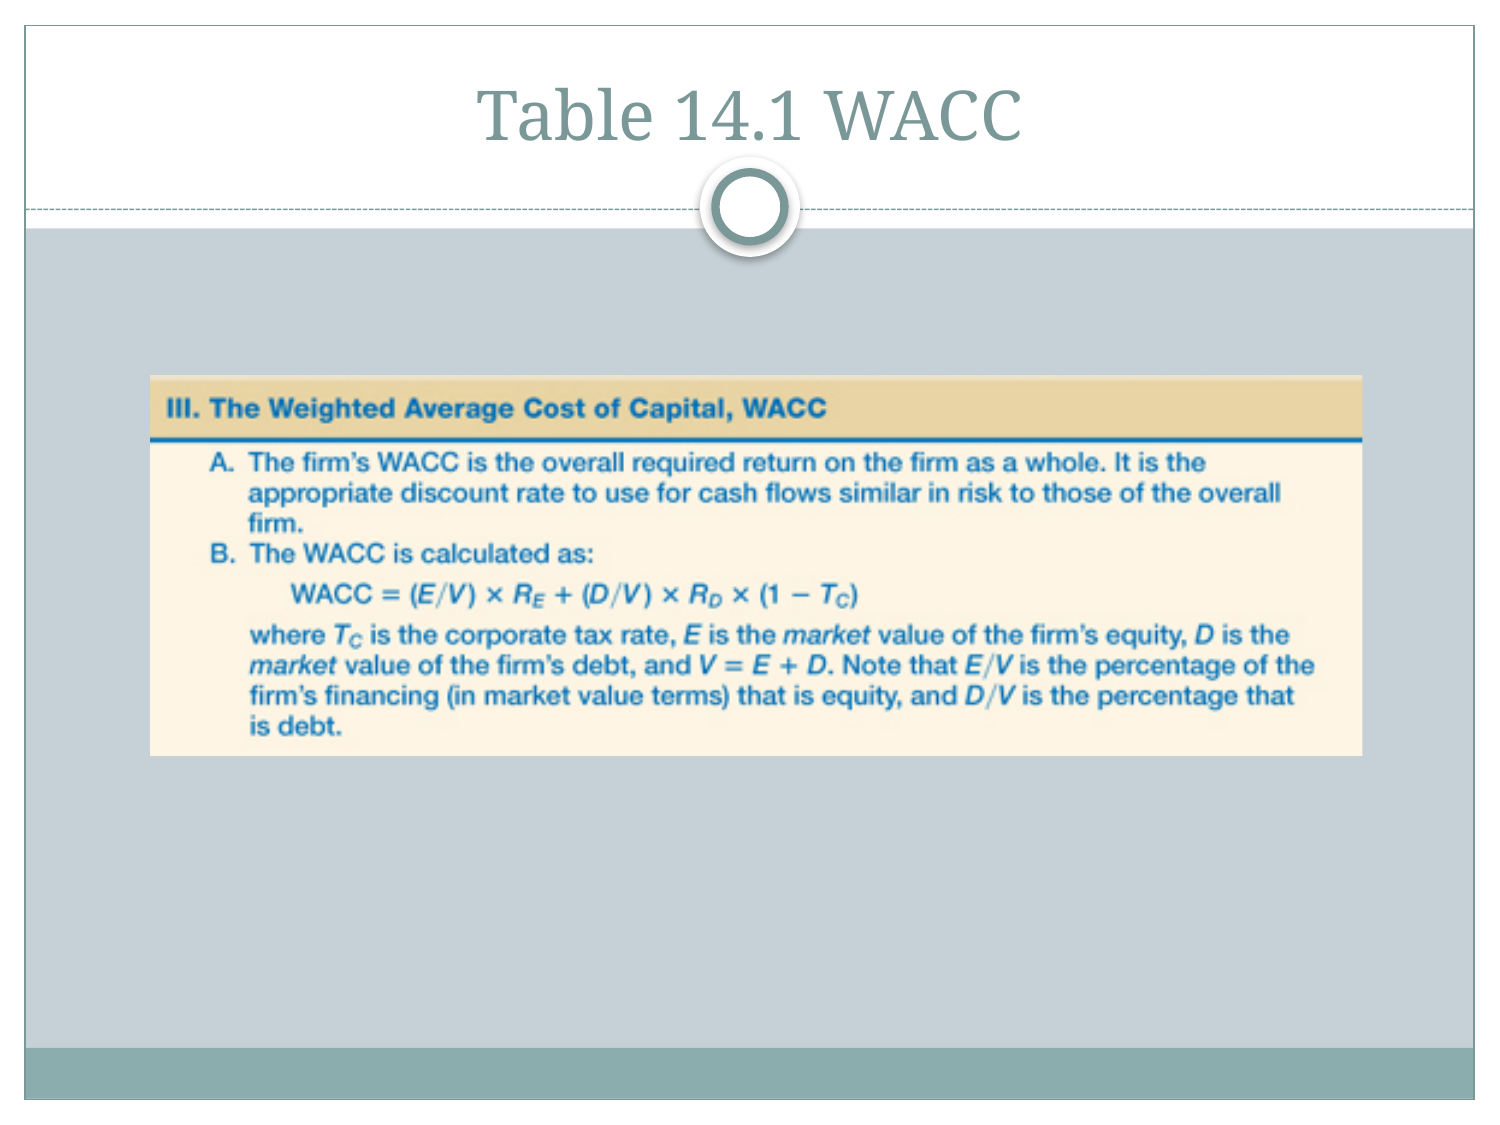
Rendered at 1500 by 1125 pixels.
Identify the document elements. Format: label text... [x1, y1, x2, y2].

title Table 14.1 WACC [49, 37, 1450, 162]
picture [149, 374, 1363, 772]
